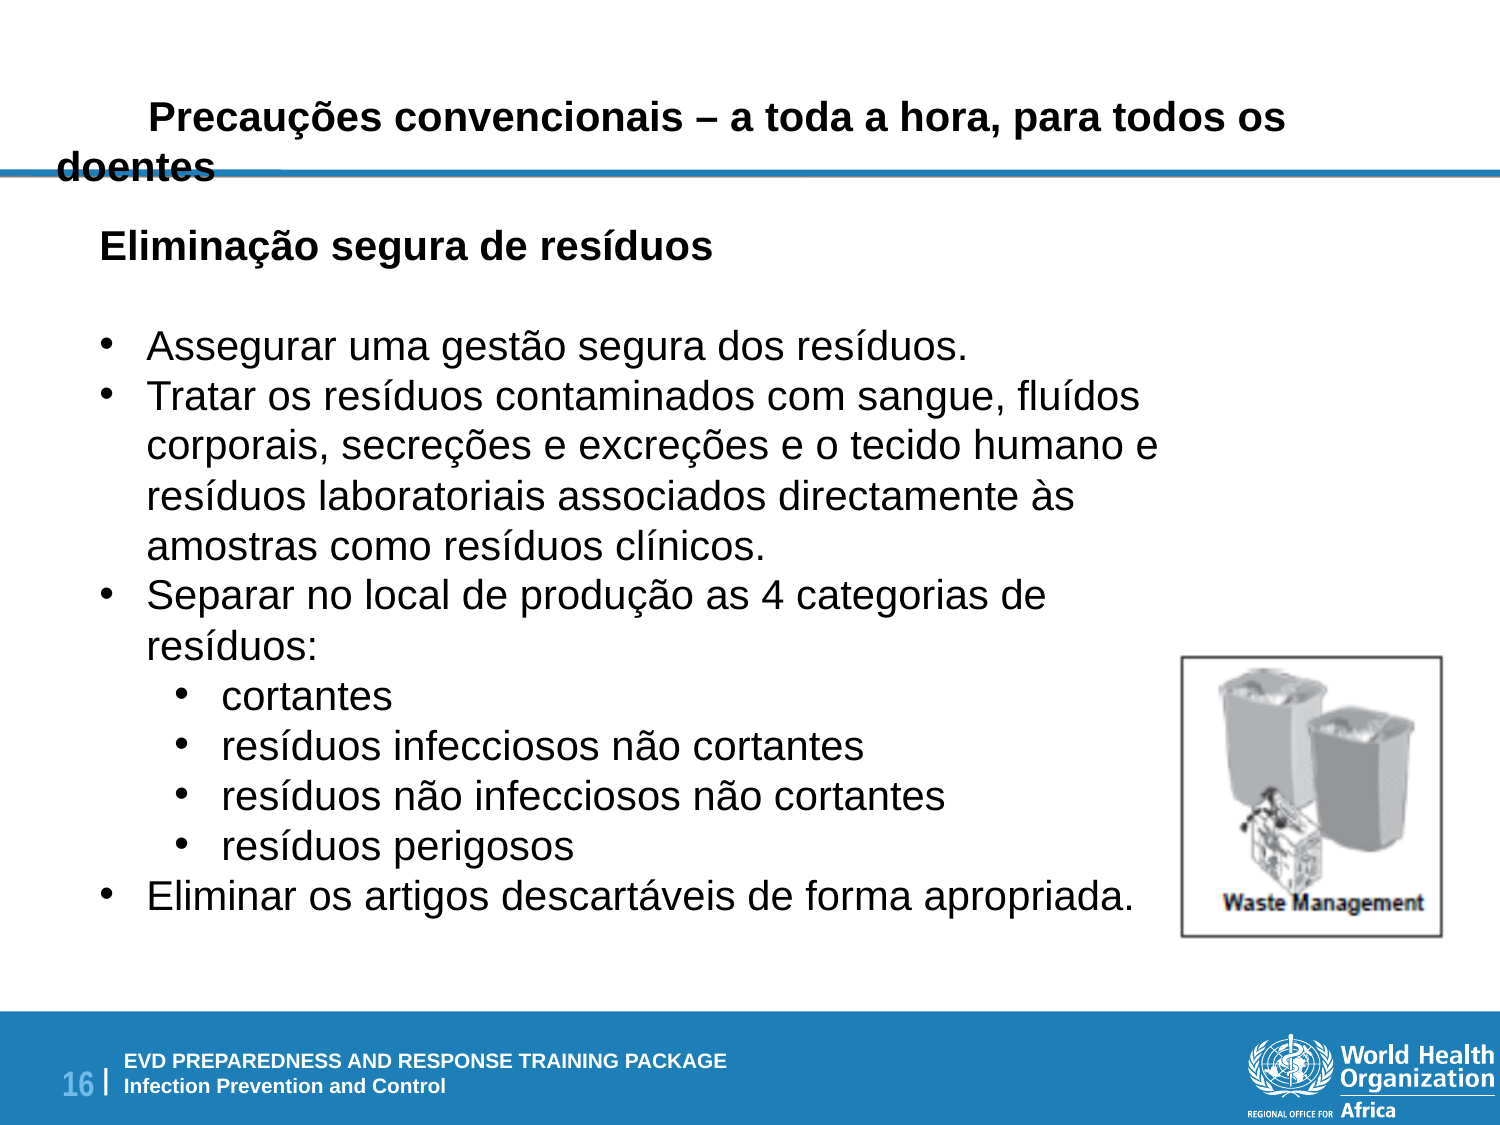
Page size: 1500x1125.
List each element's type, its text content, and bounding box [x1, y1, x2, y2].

picture [1174, 649, 1448, 945]
text_box Precauções convencionais – a toda a hora, para todos os doentes [41, 81, 1412, 197]
text_box Eliminação segura de resíduos Assegurar uma gestão segura dos resíduos. Tratar os resíduos contaminados com sangue, fluídos corporais, secreções e excreções e o tecido humano e resíduos laboratoriais associados directamente às amostras como resíduos clínicos. Separar no local de produção as 4 categorias de resíduos: cortantes resíduos infecciosos não cortantes resíduos não infecciosos não cortantes resíduos perigosos Eliminar os artigos descartáveis de forma apropriada. [84, 210, 1210, 926]
